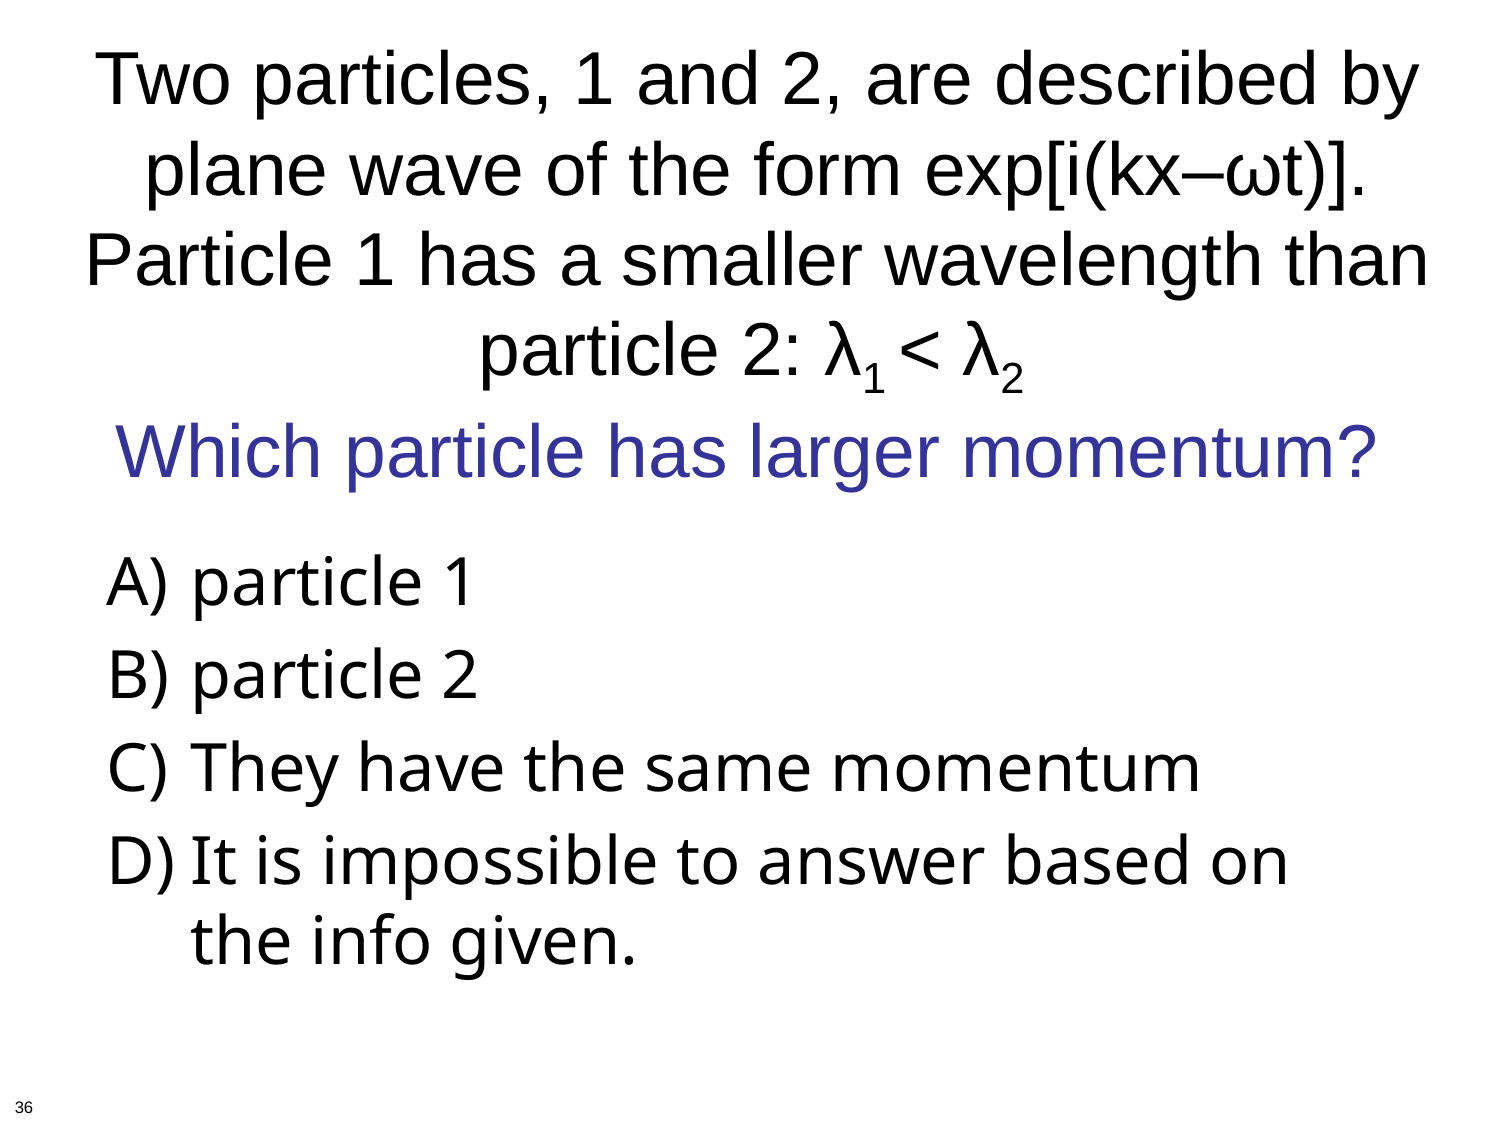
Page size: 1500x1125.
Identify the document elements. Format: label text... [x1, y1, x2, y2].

text_box 36 [0, 1089, 50, 1125]
list particle 1 particle 2 They have the same momentum It is impossible to answer based on the info given. [91, 530, 1367, 1030]
title Two particles, 1 and 2, are described by plane wave of the form exp[i(kx–ωt)]. Particle 1 has a smaller wavelength than particle 2: λ1 < λ2 Which particle has larger momentum? [53, 40, 1462, 572]
